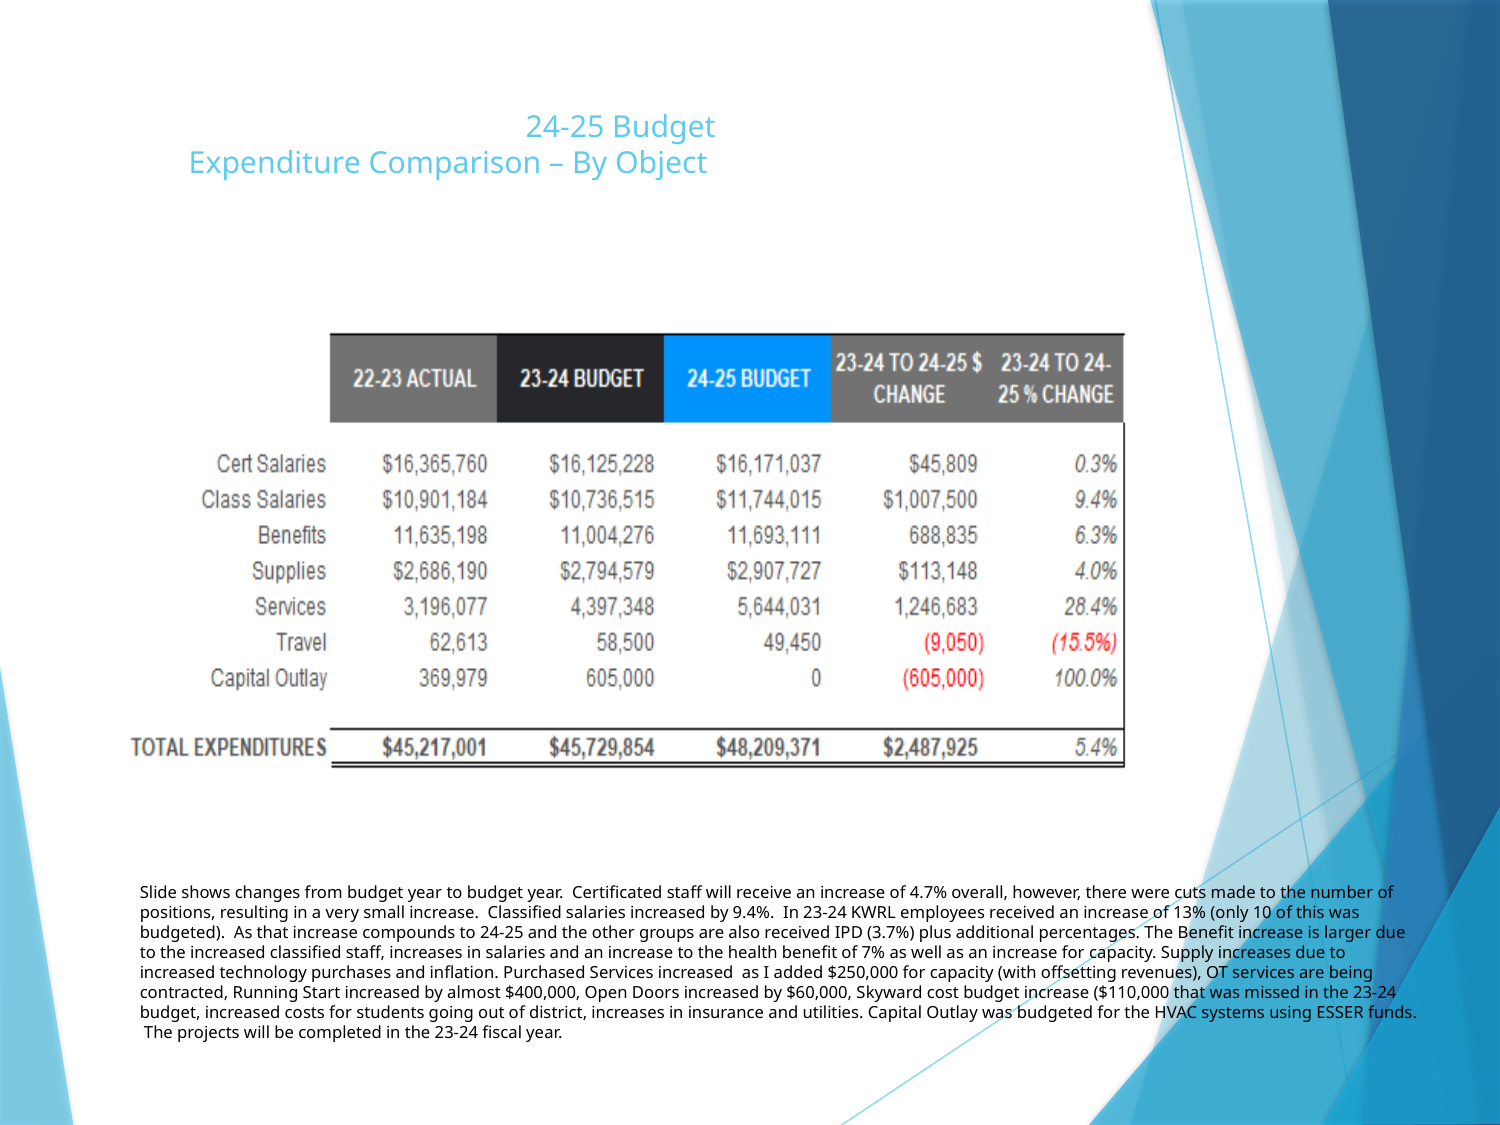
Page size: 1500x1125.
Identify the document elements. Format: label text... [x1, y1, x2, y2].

text_box Slide shows changes from budget year to budget year. Certificated staff will receive an increase of 4.7% overall, however, there were cuts made to the number of positions, resulting in a very small increase. Classified salaries increased by 9.4%. In 23-24 KWRL employees received an increase of 13% (only 10 of this was budgeted). As that increase compounds to 24-25 and the other groups are also received IPD (3.7%) plus additional percentages. The Benefit increase is larger due to the increased classified staff, increases in salaries and an increase to the health benefit of 7% as well as an increase for capacity. Supply increases due to increased technology purchases and inflation. Purchased Services increased as I added $250,000 for capacity (with offsetting revenues), OT services are being contracted, Running Start increased by almost $400,000, Open Doors increased by $60,000, Skyward cost budget increase ($110,000 that was missed in the 23-24 budget, increased costs for students going out of district, increases in insurance and utilities. Capital Outlay was budgeted for the HVAC systems using ESSER funds. The projects will be completed in the 23-24 fiscal year. [125, 874, 1438, 1050]
title 24-25 Budget Expenditure Comparison – By Object22-23 Budget Comparison – By Object [99, 99, 1142, 213]
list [99, 311, 1142, 788]
